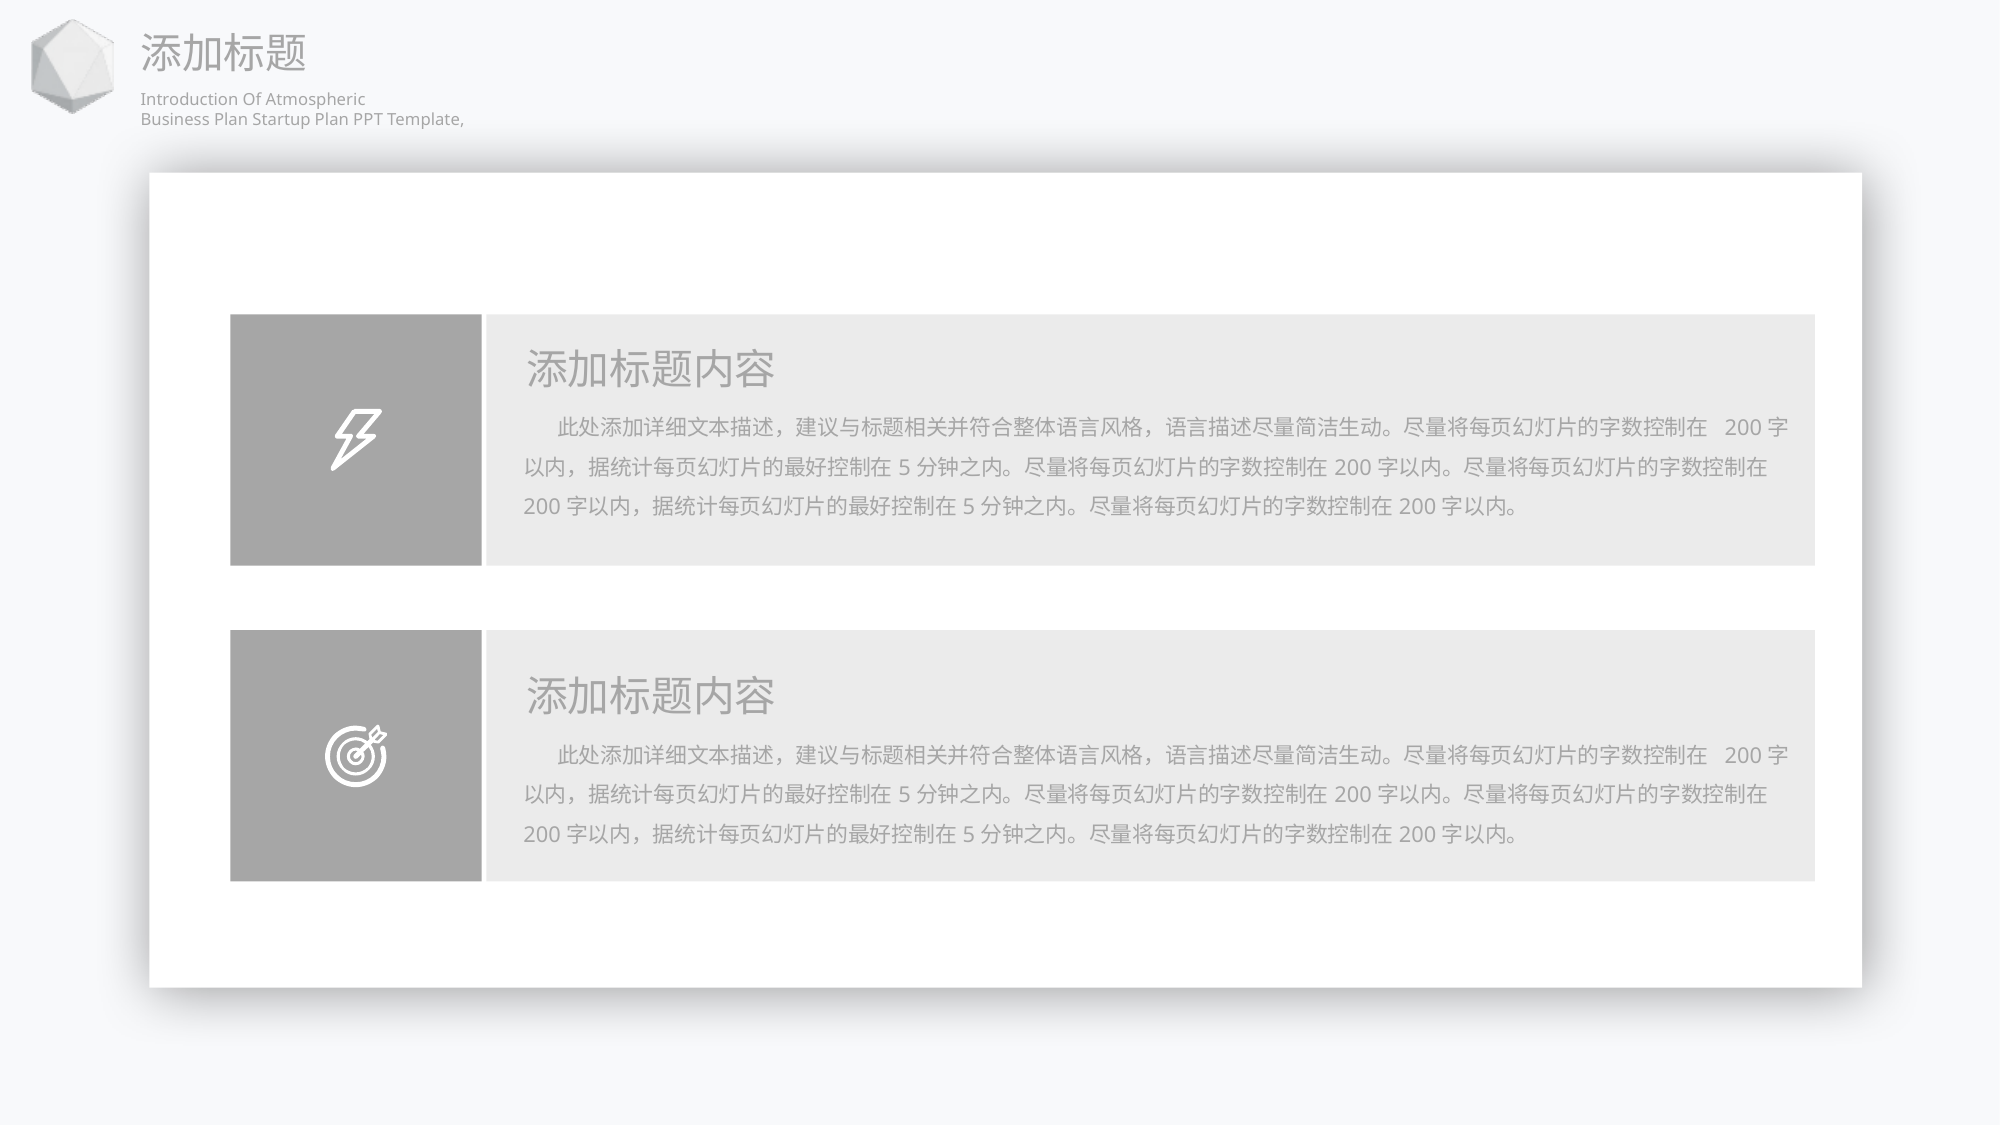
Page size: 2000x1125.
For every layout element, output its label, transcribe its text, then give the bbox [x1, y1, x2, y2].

text_box 添加标题内容 [511, 662, 1008, 728]
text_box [230, 629, 482, 882]
text_box [147, 171, 1864, 990]
text_box [484, 312, 1817, 568]
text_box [230, 314, 482, 566]
text_box Introduction Of Atmospheric Business Plan Startup Plan PPT Template, [125, 78, 563, 140]
text_box 添加标题内容 [511, 335, 1008, 401]
text_box 此处添加详细文本描述，建议与标题相关并符合整体语言风格，语言描述尽量简洁生动。尽量将每页幻灯片的字数控制在 200字以内，据统计每页幻灯片的最好控制在5分钟之内。尽量将每页幻灯片的字数控制在200字以内。尽量将每页幻灯片的字数控制在 200字以内，据统计每页幻灯片的最好控制在5分钟之内。尽量将每页幻灯片的字数控制在200字以内。 [523, 728, 1792, 823]
text_box [484, 628, 1817, 883]
picture [30, 18, 115, 114]
text_box 此处添加详细文本描述，建议与标题相关并符合整体语言风格，语言描述尽量简洁生动。尽量将每页幻灯片的字数控制在 200字以内，据统计每页幻灯片的最好控制在5分钟之内。尽量将每页幻灯片的字数控制在200字以内。尽量将每页幻灯片的字数控制在 200字以内，据统计每页幻灯片的最好控制在5分钟之内。尽量将每页幻灯片的字数控制在200字以内。 [523, 400, 1792, 495]
text_box 添加标题 [125, 19, 422, 78]
